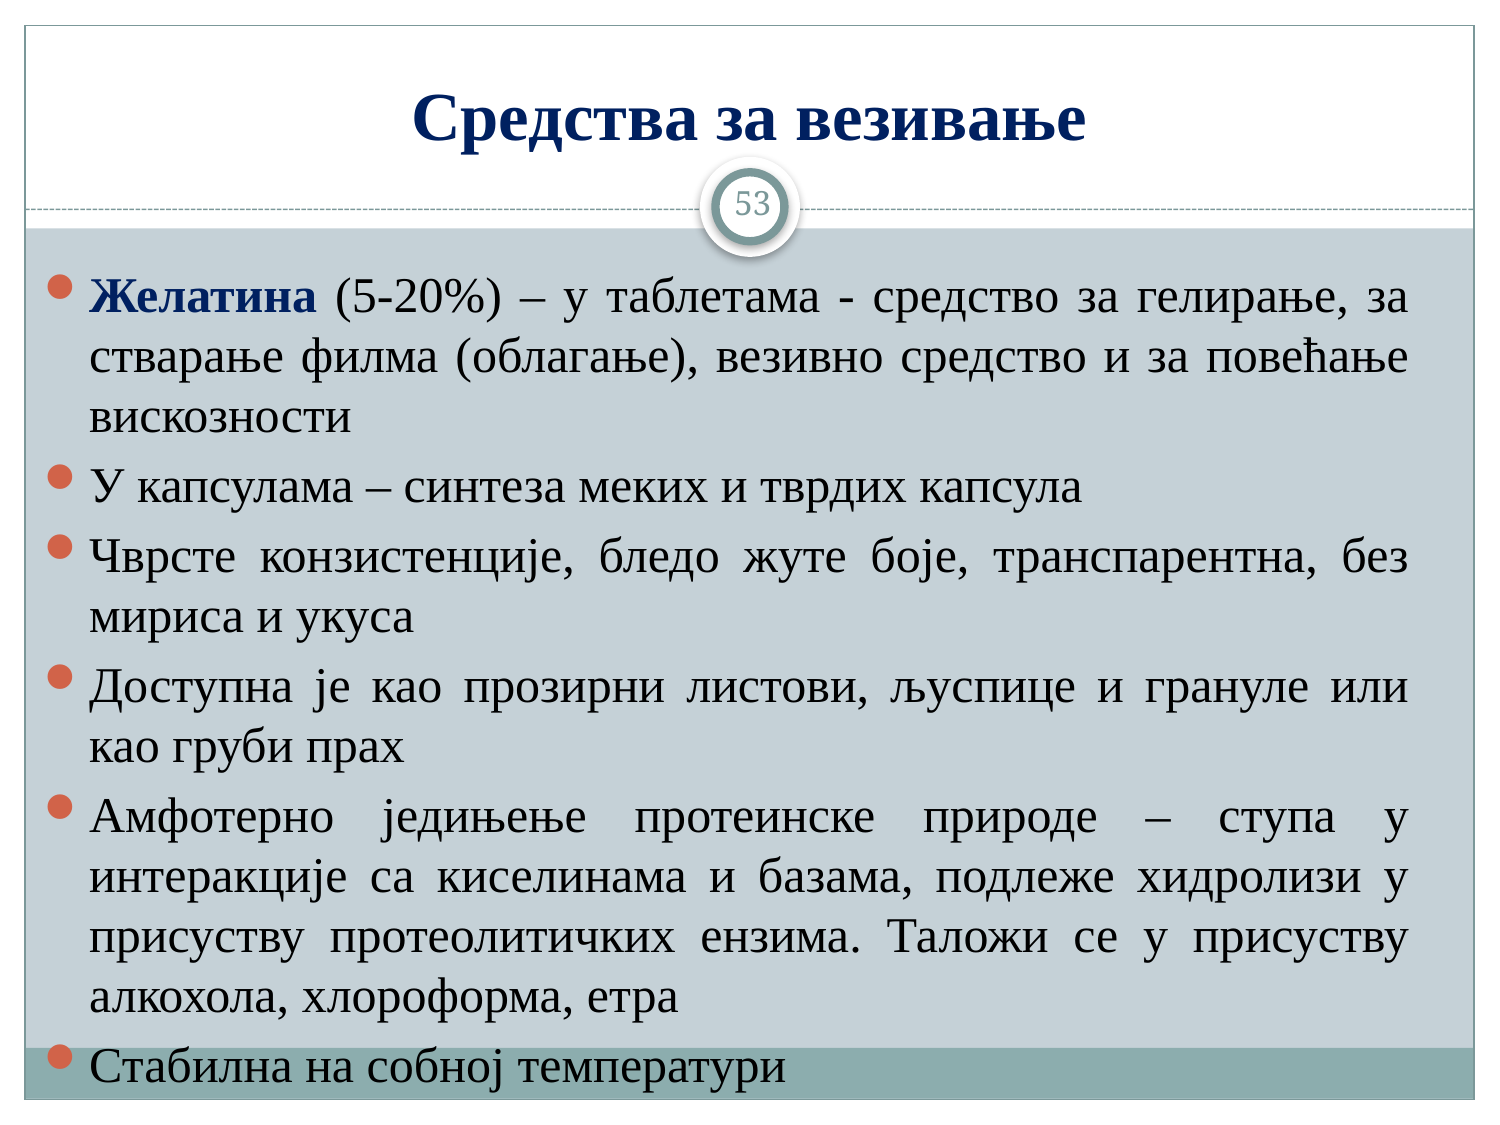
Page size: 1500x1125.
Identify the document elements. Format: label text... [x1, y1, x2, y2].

title Средства за везивање [49, 37, 1450, 162]
slide_number 53 [715, 168, 791, 241]
list Желатина (5-20%) – у таблетама - средство за гелирање, за стварање филма (облагање), везивно средство и за повећање вискозности У капсулама – синтеза меких и тврдих капсула Чврсте конзистенције, бледо жуте боје, транспарентна, без мириса и укуса Доступна је као прозирни листови, љуспице и грануле или као груби прах Амфотерно једињење протеинске природе – ступа у интеракције са киселинама и базама, подлеже хидролизи у присуству протеолитичких ензима. Таложи се у присуству алкохола, хлороформа, етра Стабилна на собној температури [29, 255, 1425, 1125]
